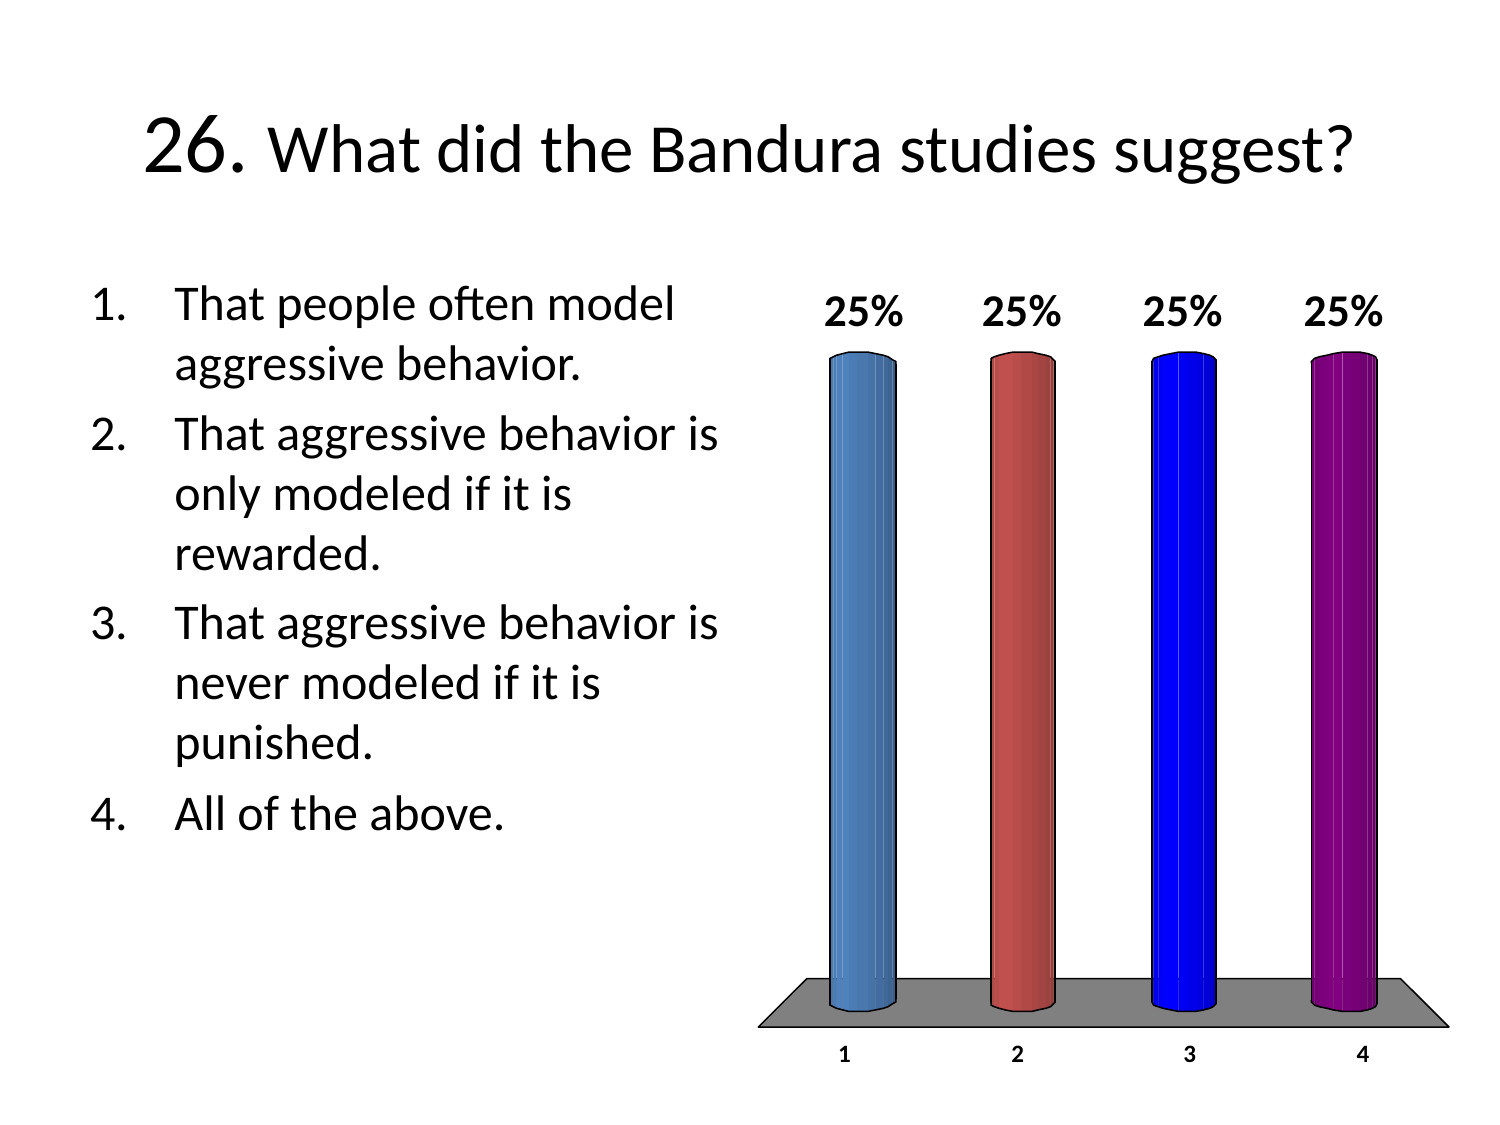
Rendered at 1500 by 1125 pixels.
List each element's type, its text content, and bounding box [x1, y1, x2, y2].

list That people often model aggressive behavior. That aggressive behavior is only modeled if it is rewarded. That aggressive behavior is never modeled if it is punished. All of the above. [75, 262, 750, 1005]
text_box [739, 270, 1490, 1115]
title 26. What did the Bandura studies suggest? [75, 45, 1425, 233]
